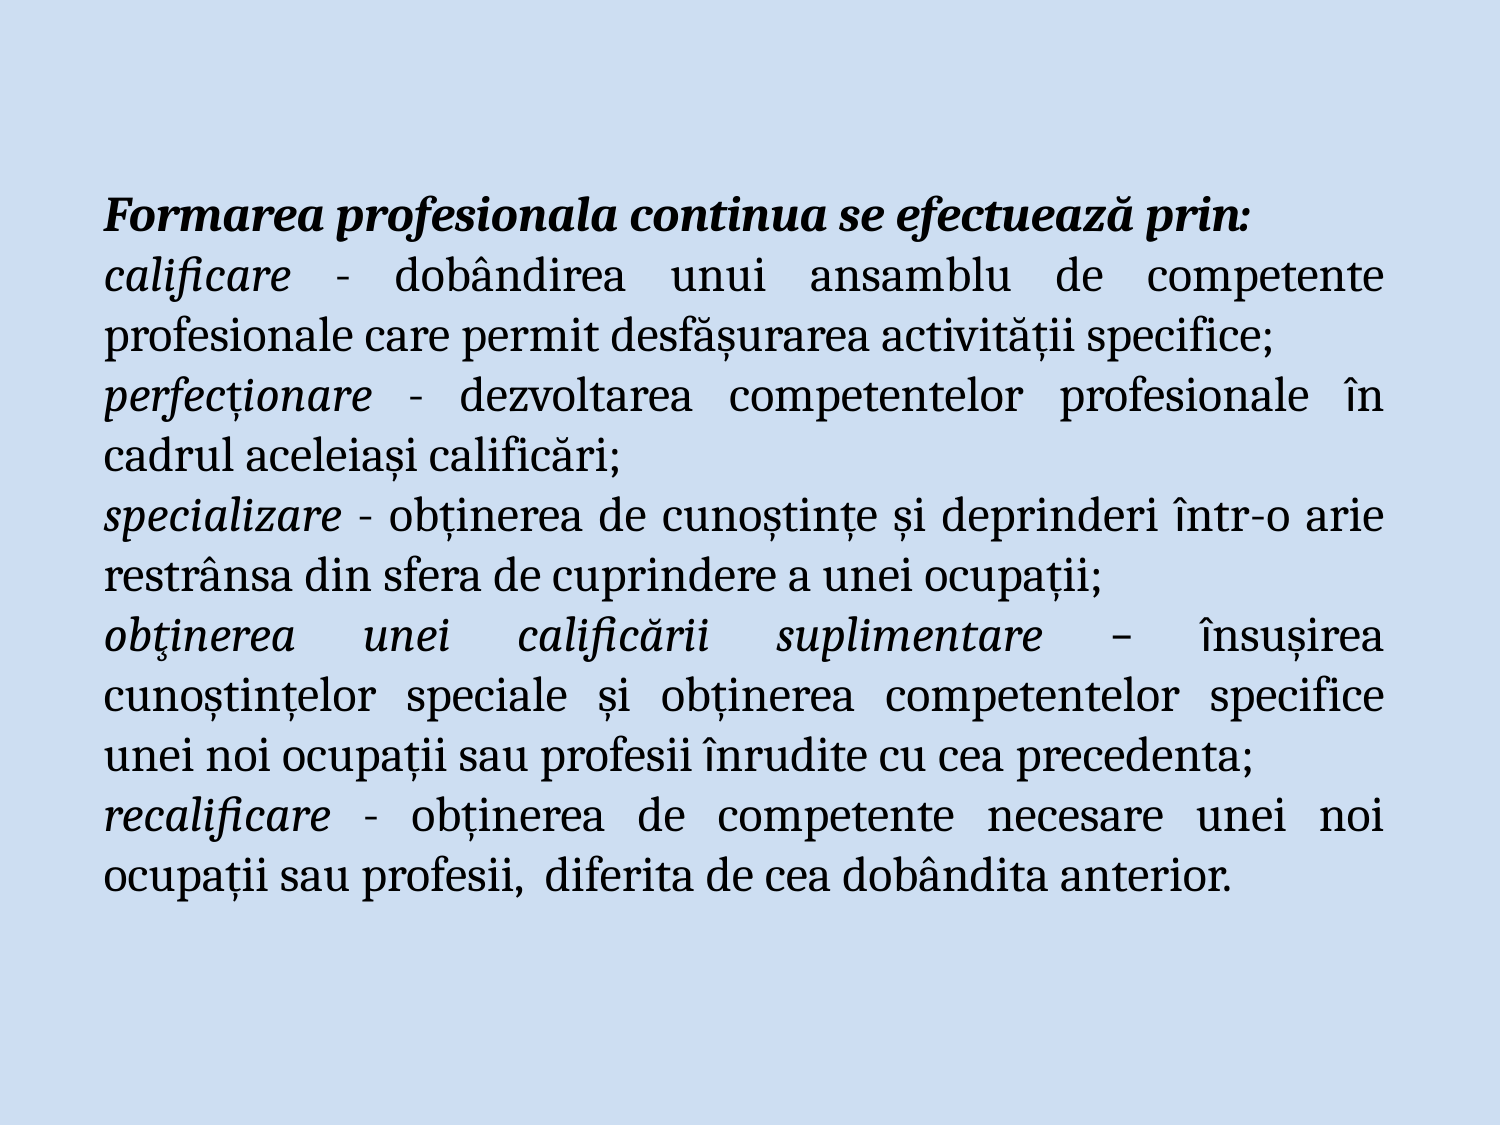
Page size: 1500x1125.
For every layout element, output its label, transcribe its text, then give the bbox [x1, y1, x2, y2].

text_box Formarea profesionala continua se efectuează prin: calificare - dobândirea unui ansamblu de competente profesionale care permit desfășurarea activității specifice; perfecționare - dezvoltarea competentelor profesionale în cadrul aceleiași calificări; specializare - obținerea de cunoștințe şi deprinderi într-o arie restrânsa din sfera de cuprindere a unei ocupații; obţinerea unei calificării suplimentare – însușirea cunoștințelor speciale şi obținerea competentelor specifice unei noi ocupații sau profesii înrudite cu cea precedenta; recalificare - obținerea de competente necesare unei noi ocupații sau profesii, diferita de cea dobândita anterior. [88, 173, 1400, 909]
